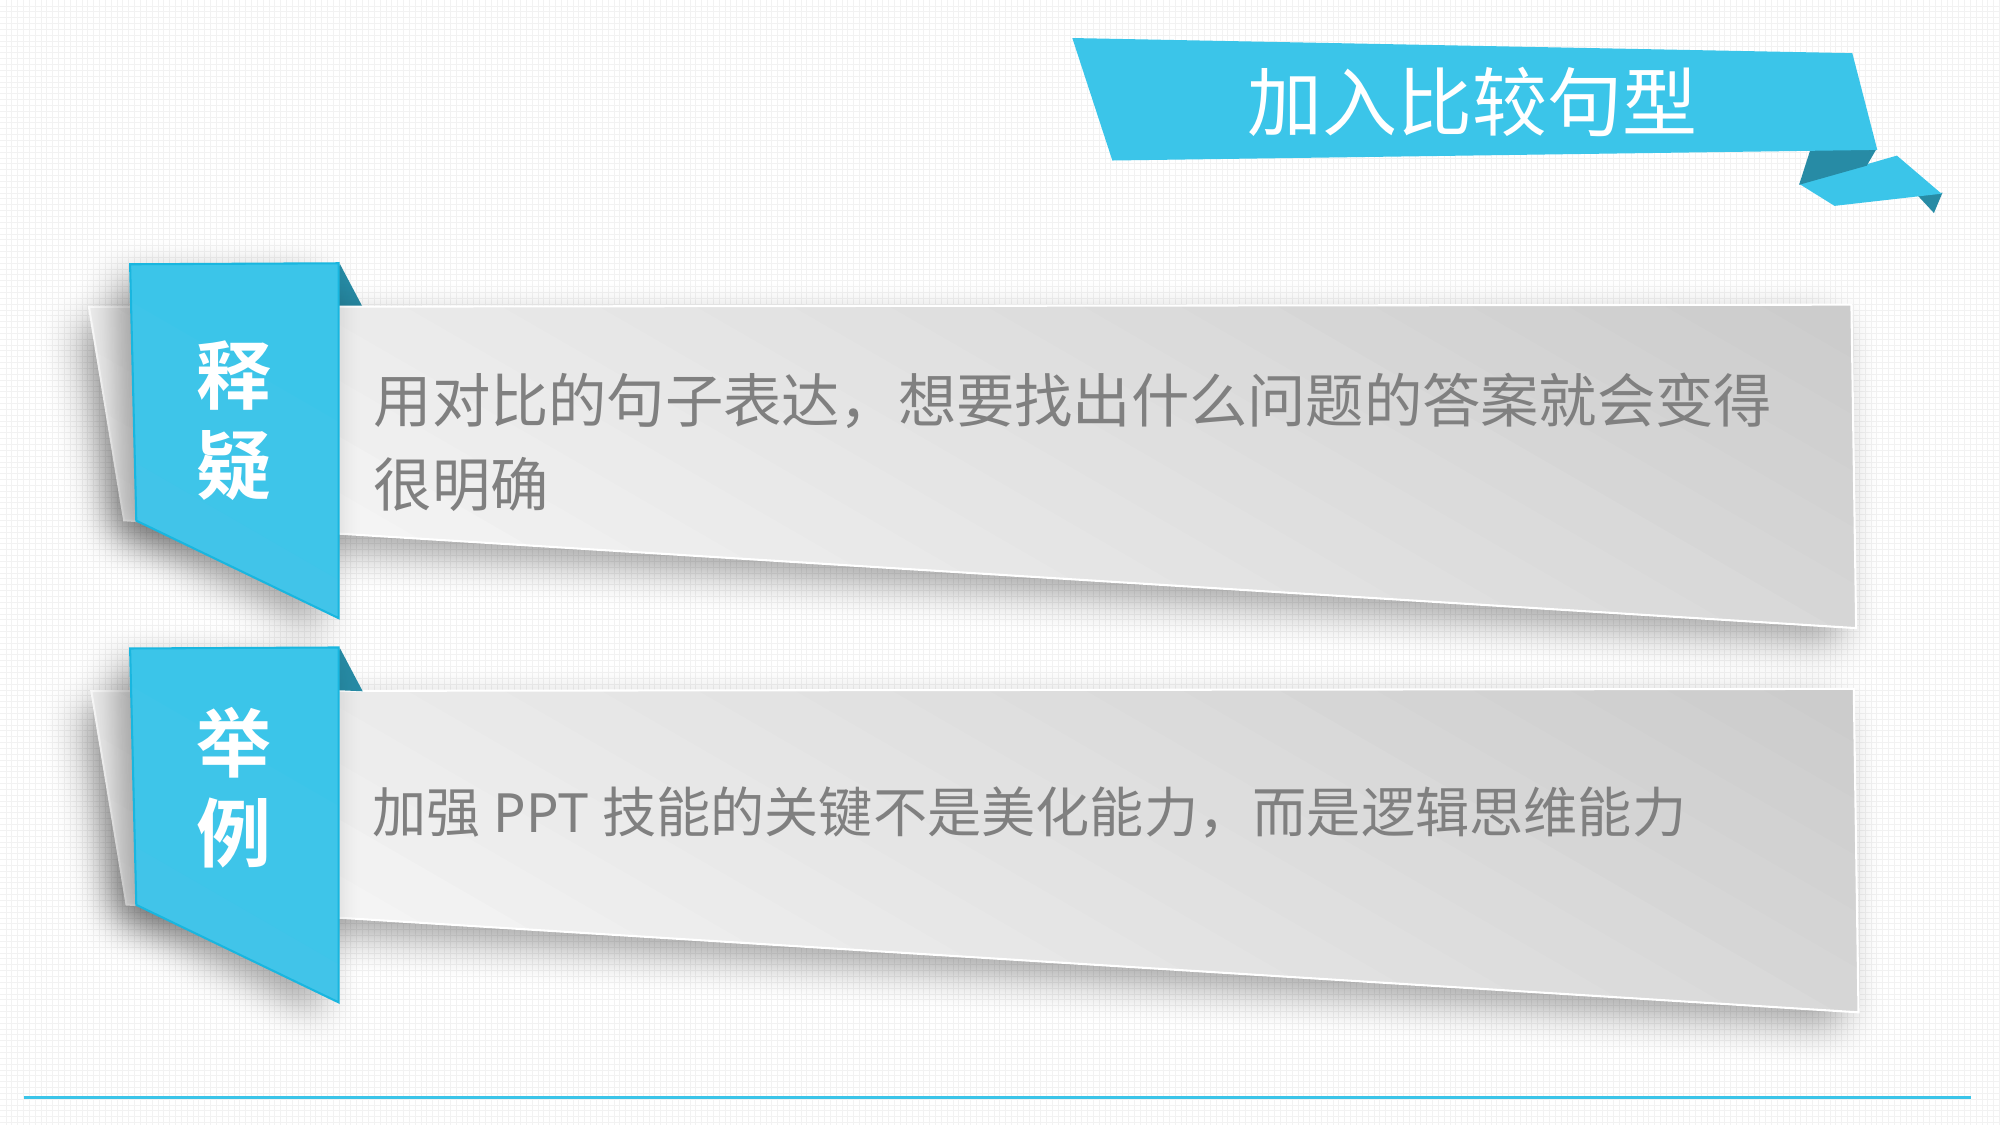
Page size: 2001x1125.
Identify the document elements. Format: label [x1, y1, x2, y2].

text_box [1072, 38, 1945, 214]
text_box [88, 263, 1857, 629]
text_box [91, 647, 1859, 1013]
